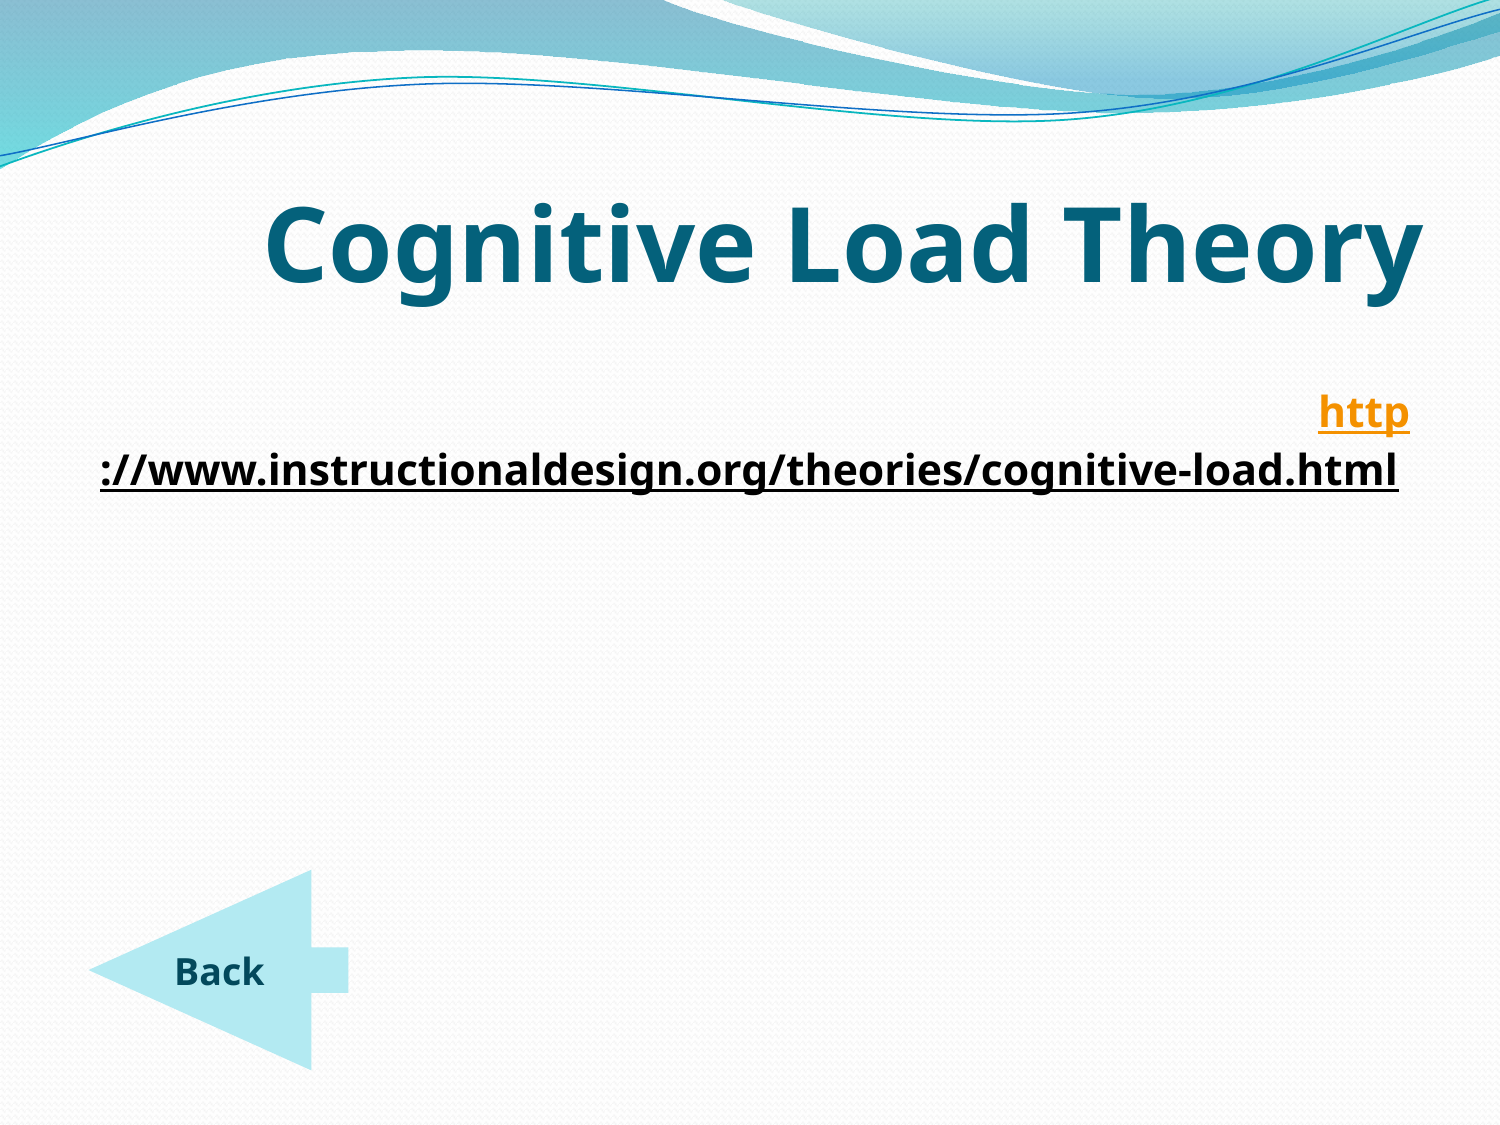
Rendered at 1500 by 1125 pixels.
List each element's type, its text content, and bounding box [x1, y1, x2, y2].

list http://www.instructionaldesign.org/theories/cognitive-load.html [75, 317, 1425, 563]
text_box [86, 867, 351, 1073]
title Cognitive Load Theory [75, 115, 1425, 303]
text_box Back [159, 940, 313, 1001]
